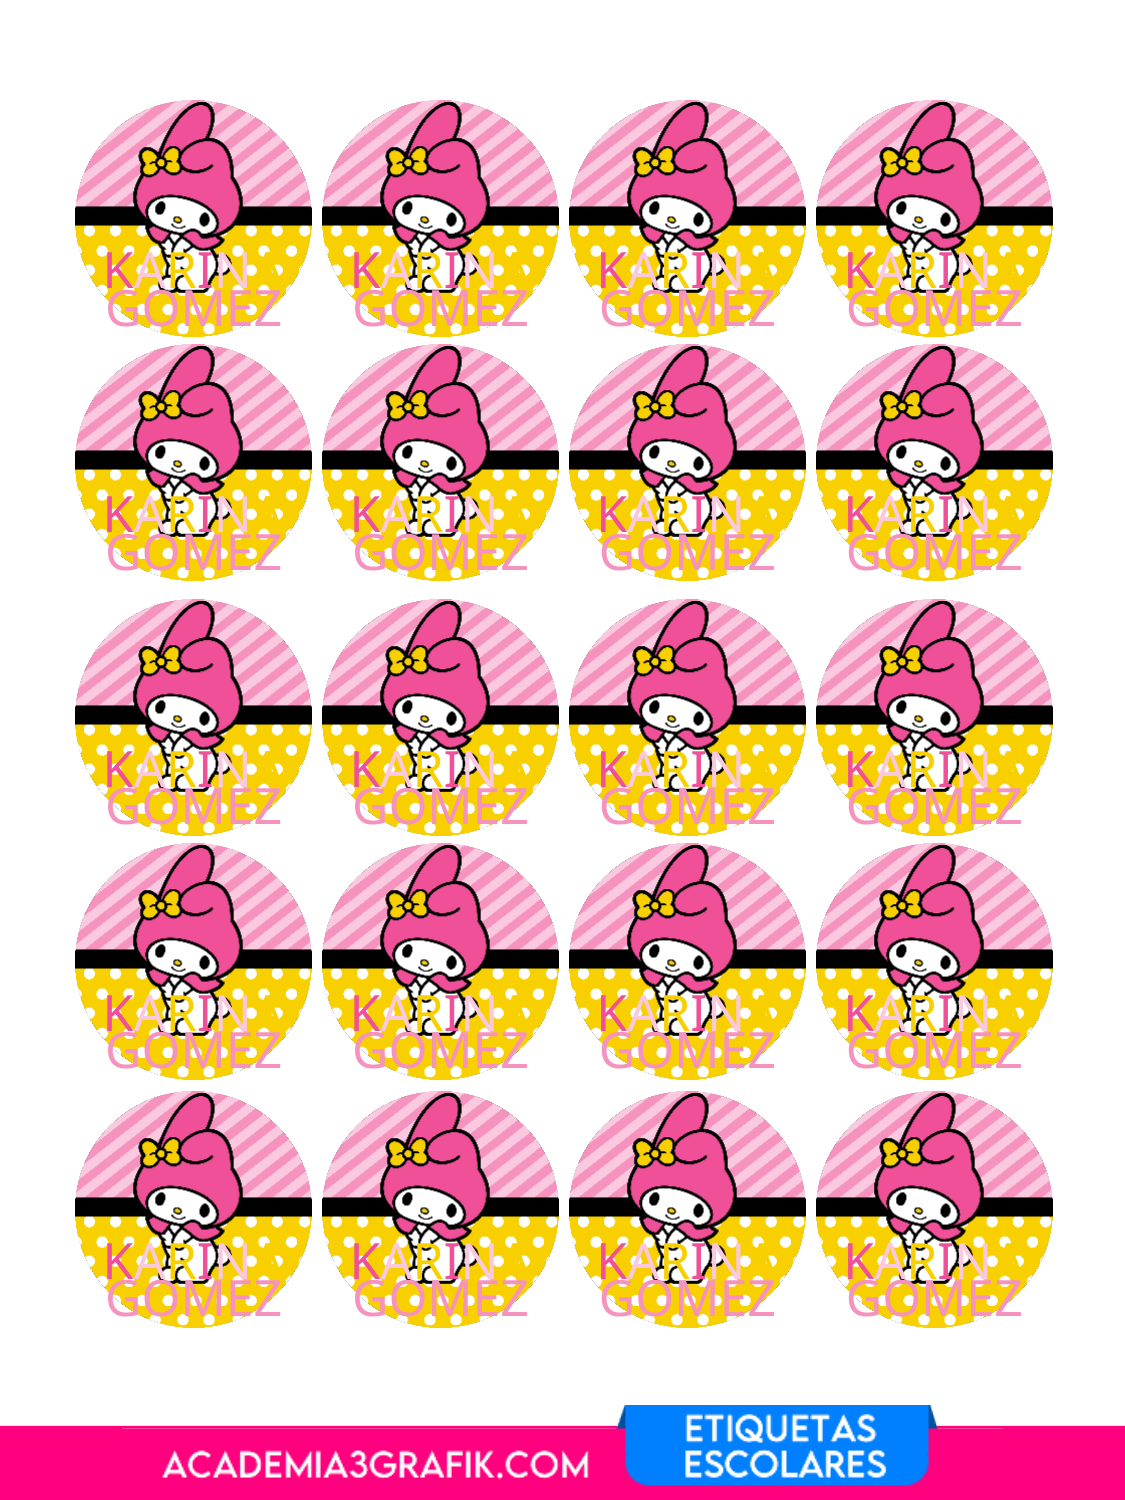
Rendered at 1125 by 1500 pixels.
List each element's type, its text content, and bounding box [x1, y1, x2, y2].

picture [816, 599, 1053, 836]
picture [569, 1091, 806, 1328]
picture [122, 1405, 1003, 1500]
text_box GOMEZ [584, 337, 791, 344]
text_box GOMEZ [831, 581, 1038, 588]
picture [322, 100, 559, 337]
picture [569, 344, 806, 581]
text_box GOMEZ [337, 836, 544, 843]
text_box GOMEZ [90, 1080, 297, 1086]
text_box GOMEZ [831, 836, 1038, 843]
picture [322, 344, 559, 581]
text_box GOMEZ [584, 1328, 791, 1334]
text_box GOMEZ [90, 1328, 297, 1334]
text_box GOMEZ [90, 836, 297, 843]
text_box GOMEZ [337, 581, 544, 588]
picture [322, 843, 559, 1080]
picture [569, 100, 806, 337]
text_box GOMEZ [584, 581, 791, 588]
text_box GOMEZ [831, 337, 1038, 344]
text_box GOMEZ [831, 1080, 1038, 1086]
picture [816, 843, 1053, 1080]
picture [75, 100, 312, 337]
text_box GOMEZ [831, 1328, 1038, 1334]
picture [569, 843, 806, 1080]
text_box GOMEZ [90, 337, 297, 344]
text_box GOMEZ [337, 1080, 544, 1086]
text_box GOMEZ [337, 1328, 544, 1334]
text_box GOMEZ [584, 836, 791, 843]
picture [322, 1091, 559, 1328]
text_box GOMEZ [584, 1080, 791, 1086]
picture [75, 599, 312, 836]
text_box GOMEZ [337, 337, 544, 344]
picture [569, 599, 806, 836]
picture [75, 1091, 312, 1328]
picture [75, 843, 312, 1080]
picture [816, 344, 1053, 581]
text_box GOMEZ [90, 581, 297, 588]
picture [816, 1091, 1053, 1328]
picture [816, 100, 1053, 337]
picture [322, 599, 559, 836]
picture [75, 344, 312, 581]
